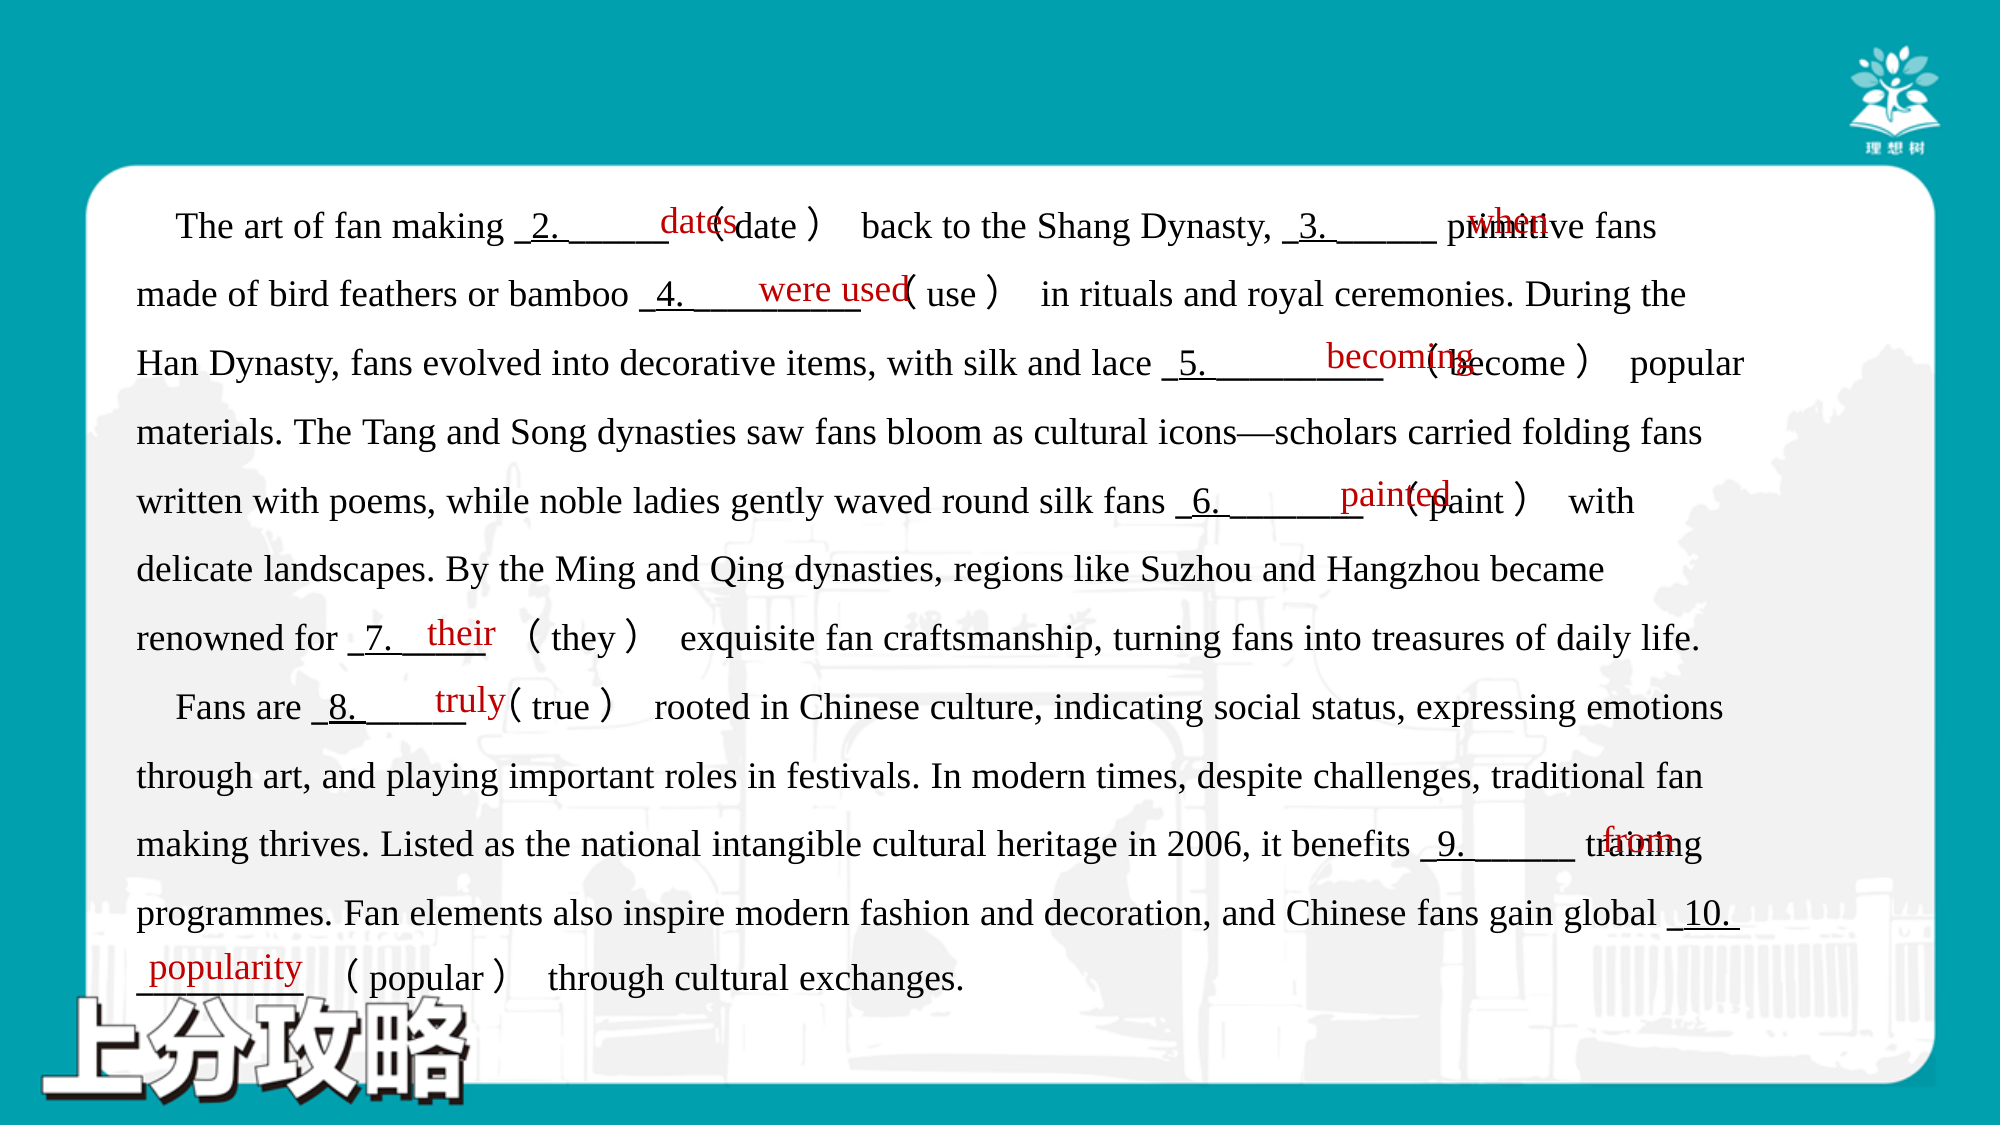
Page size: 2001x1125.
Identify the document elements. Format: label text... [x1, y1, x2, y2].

text_box dates [646, 172, 752, 234]
text_box truly [421, 651, 520, 713]
text_box becoming [1313, 307, 1489, 369]
text_box were used [740, 240, 929, 302]
text_box their [413, 584, 510, 646]
text_box when [1453, 172, 1563, 234]
text_box from [1588, 790, 1689, 852]
text_box The art of fan making _2. ______ （date） back to the Shang Dynasty, _3. ______ primitive fans made of bird feathers or bamboo _4. __________ （use） in rituals and royal ceremonies. During the Han Dynasty, fans evolved into decorative items, with silk and lace _5. __________ （become） popular materials. The Tang and Song dynasties saw fans bloom as cultural icons—scholars carried folding fans written with poems, while noble ladies gently waved round silk fans _6. ________ （paint） with delicate landscapes. By the Ming and Qing dynasties, regions like Suzhou and Hangzhou became renowned for _7. _____ （they） exquisite fan craftsmanship, turning fans into treasures of daily life. Fans are _8. ______ （true） rooted in Chinese culture, indicating social status, expressing emotions through art, and playing important roles in festivals. In modern times, despite challenges, traditional fan making thrives. Listed as the national intangible cultural heritage in 2006, it benefits _9. ______ training programmes. Fan elements also inspire modern fashion and decoration, and Chinese fans gain global _10. __________ （popular） through cultural exchanges.#1.1.3 [136, 176, 1865, 991]
text_box popularity [135, 922, 317, 981]
text_box painted [1326, 444, 1465, 507]
picture [0, 0, 2000, 1125]
